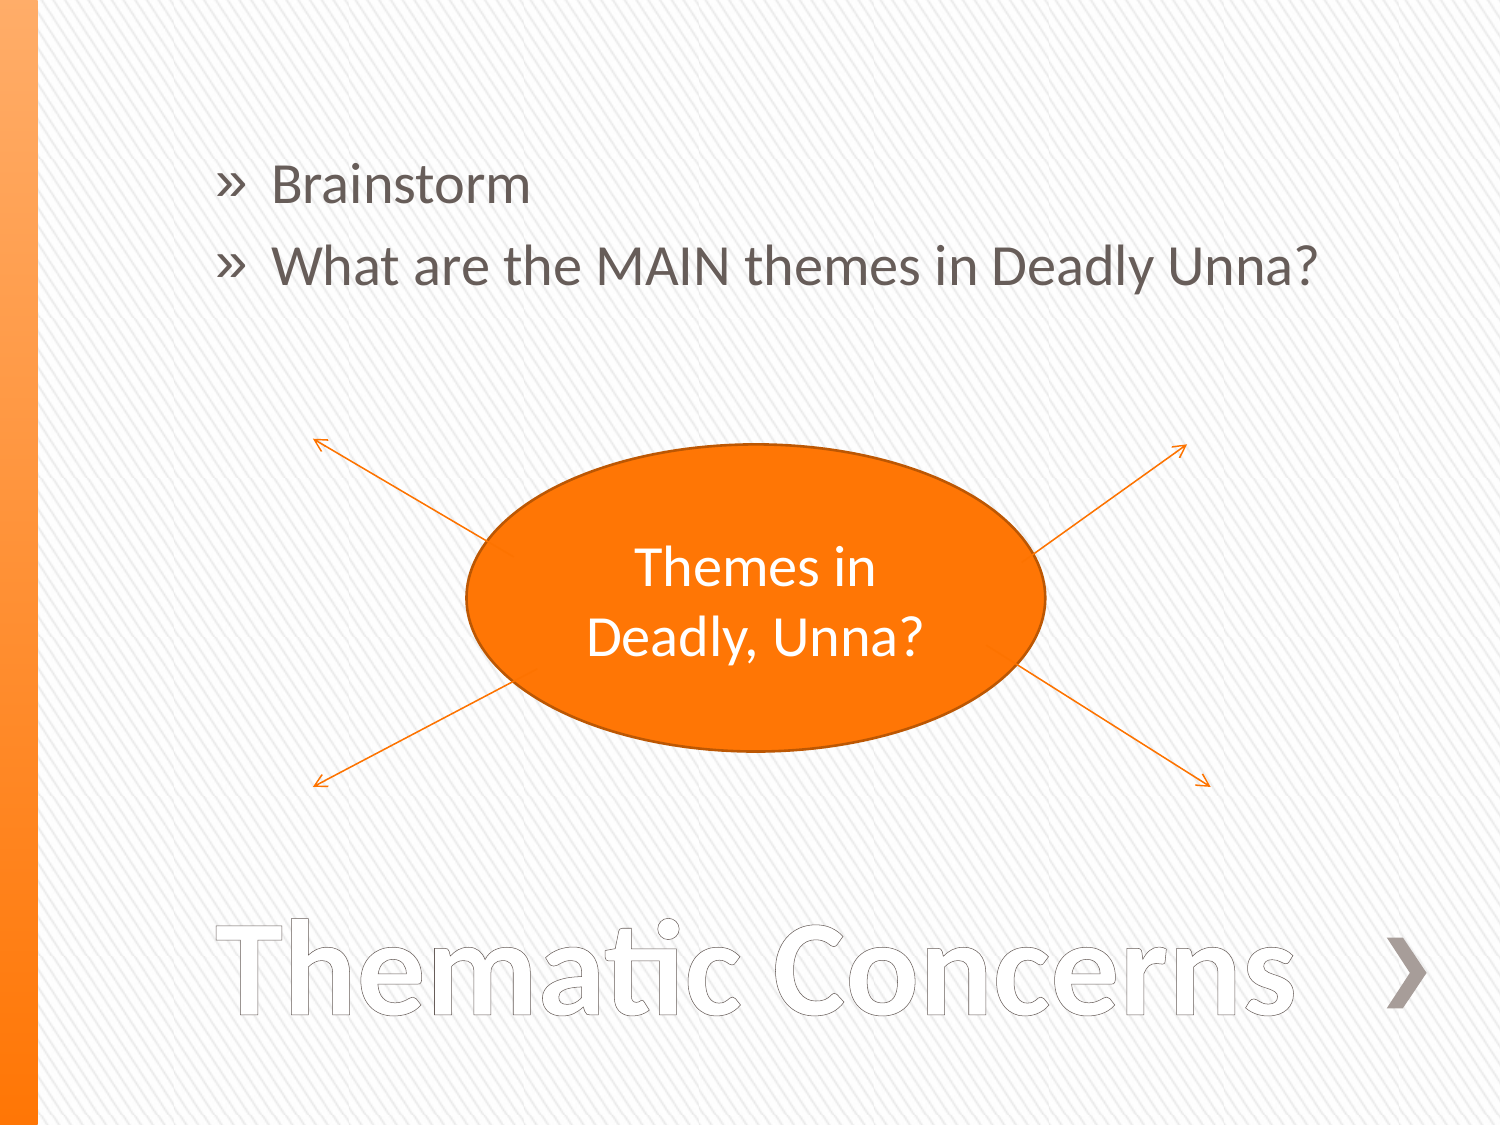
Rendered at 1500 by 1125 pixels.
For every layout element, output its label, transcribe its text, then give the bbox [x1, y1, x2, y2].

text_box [312, 438, 514, 558]
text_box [985, 644, 1211, 788]
list Brainstorm What are the MAIN themes in Deadly Unna? [200, 137, 1425, 863]
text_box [312, 668, 538, 788]
text_box Themes in Deadly, Unna? [465, 443, 1047, 753]
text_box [1021, 444, 1188, 563]
title Thematic Concerns [200, 863, 1388, 1050]
